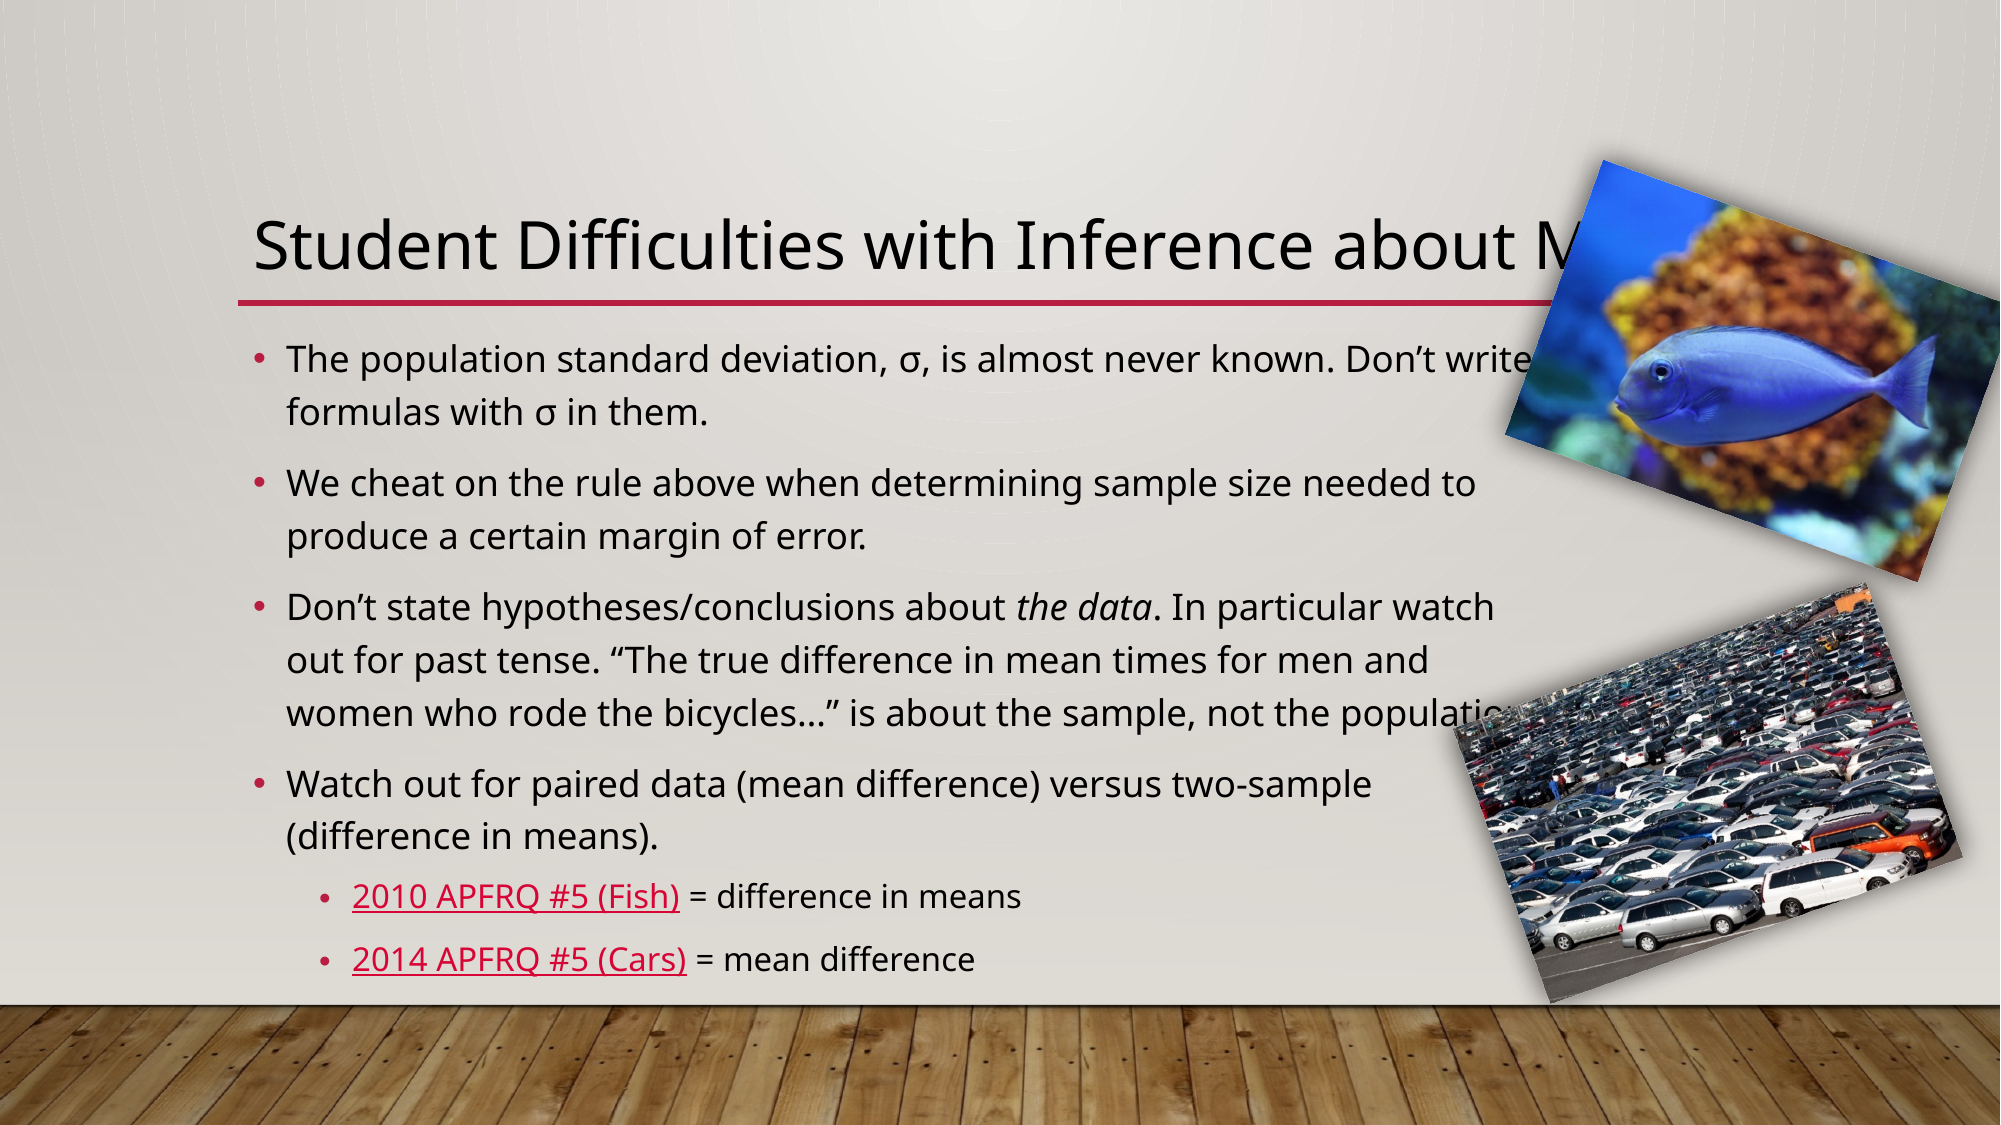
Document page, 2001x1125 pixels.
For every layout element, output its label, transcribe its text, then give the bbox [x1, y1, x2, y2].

picture [1453, 582, 1962, 1003]
list The population standard deviation, σ, is almost never known. Don’t write formulas with σ in them. We cheat on the rule above when determining sample size needed to produce a certain margin of error. Don’t state hypotheses/conclusions about the data. In particular watch out for past tense. “The true difference in mean times for men and women who rode the bicycles…” is about the sample, not the population. Watch out for paired data (mean difference) versus two-sample (difference in means). 2010 APFRQ #5 (Fish) = difference in means 2014 APFRQ #5 (Cars) = mean difference [238, 319, 1561, 1039]
picture [1505, 160, 2000, 581]
picture [0, 1005, 2000, 1125]
title Student Difficulties with Inference about Means [238, 131, 1814, 305]
